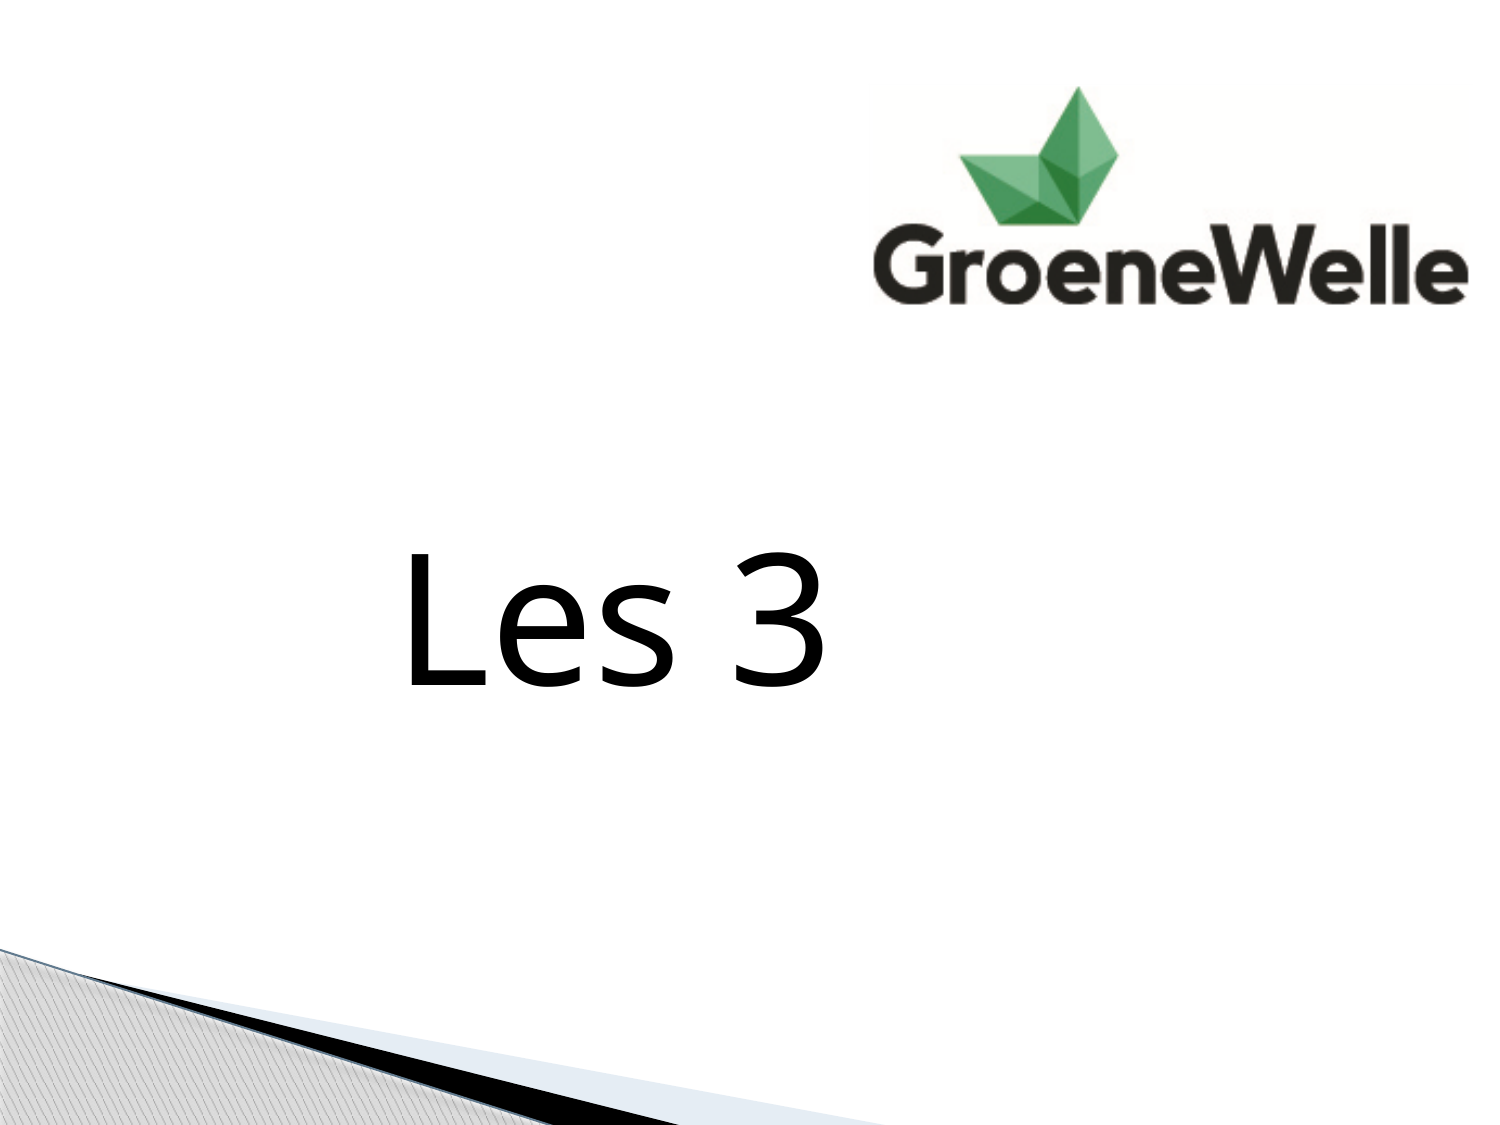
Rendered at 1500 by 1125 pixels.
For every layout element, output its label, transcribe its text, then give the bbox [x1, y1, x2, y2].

picture [867, 83, 1473, 308]
list Les 3 [75, 267, 1425, 986]
